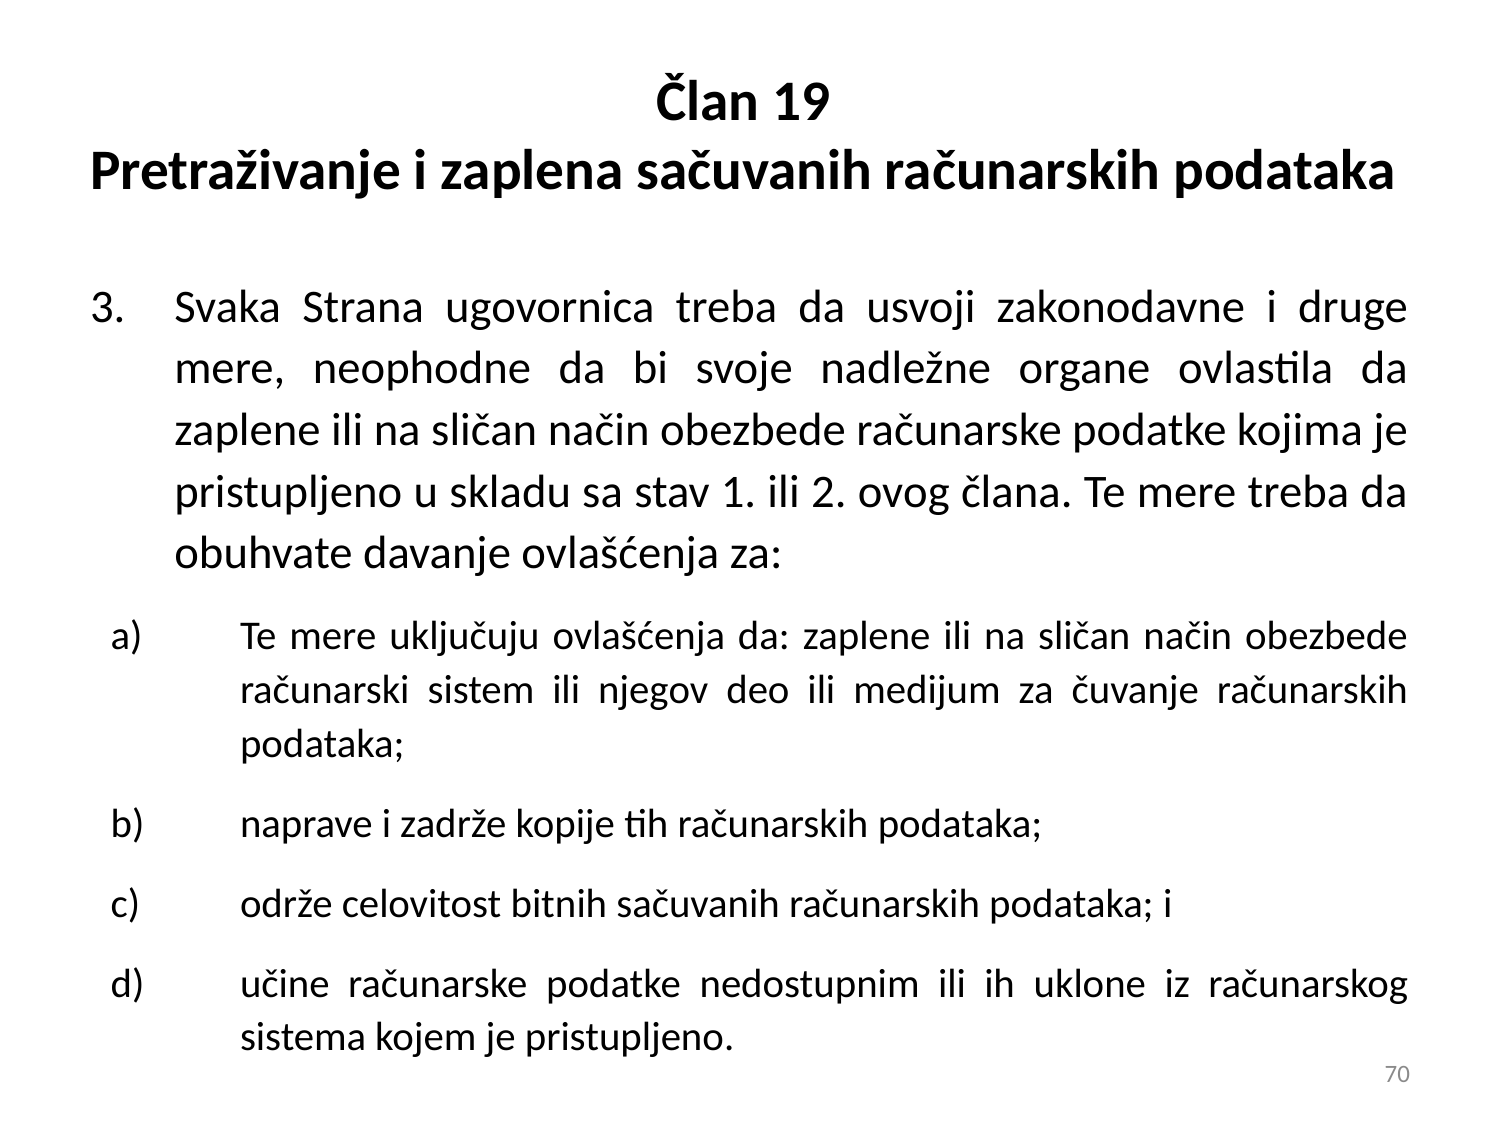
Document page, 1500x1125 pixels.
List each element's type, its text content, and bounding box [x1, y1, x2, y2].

list Svaka Strana ugovornica treba da usvoji zakonodavne i druge mere, neophodne da bi svoje nadležne organe ovlastila da zaplene ili na sličan način obezbede računarske podatke kojima je pristupljeno u skladu sa stav 1. ili 2. ovog člana. Te mere treba da obuhvate davanje ovlašćenja za: Te mere uključuju ovlašćenja da: zaplene ili na sličan način obezbede računarski sistem ili njegov deo ili medijum za čuvanje računarskih podataka; naprave i zadrže kopije tih računarskih podataka; održe celovitost bitnih sačuvanih računarskih podataka; i učine računarske podatke nedostupnim ili ih uklone iz računarskog sistema kojem je pristupljeno. [74, 262, 1426, 1073]
slide_number 70 [1074, 1042, 1425, 1103]
title Član 19 Pretraživanje i zaplena sačuvanih računarskih podataka [74, 44, 1426, 220]
